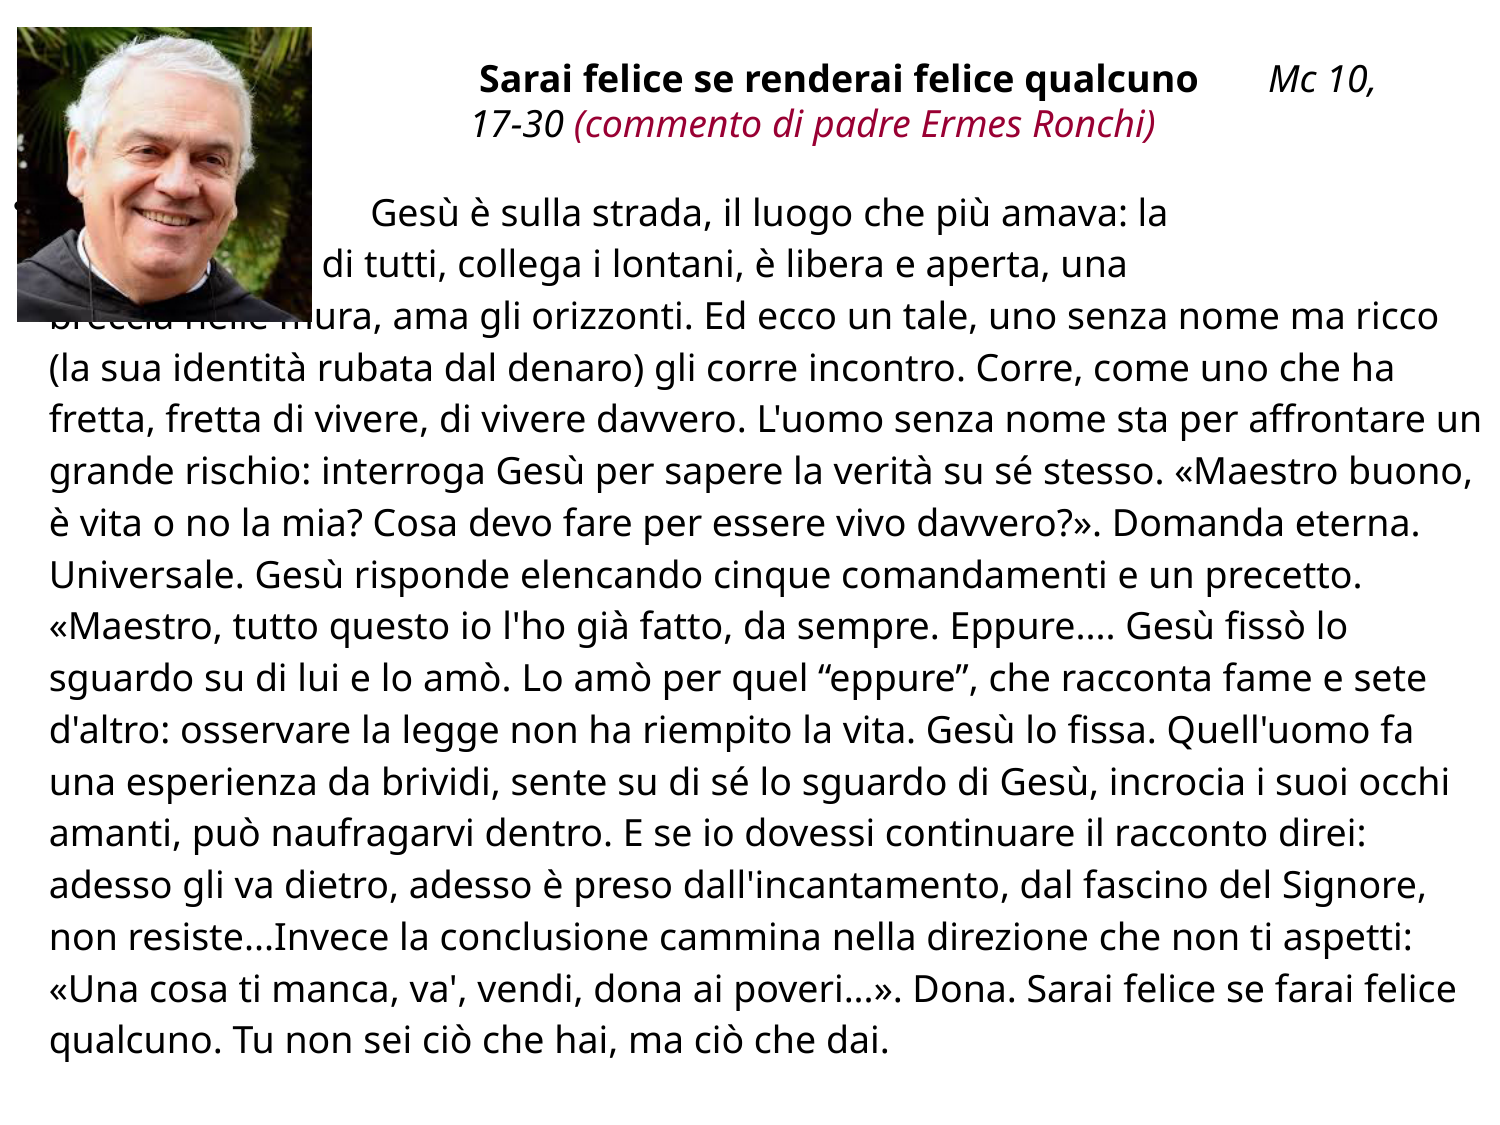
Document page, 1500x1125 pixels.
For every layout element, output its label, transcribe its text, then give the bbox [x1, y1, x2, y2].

text_box Gesù è sulla strada, il luogo che più amava: la strada, che è di tutti, collega i lontani, è libera e aperta, una breccia nelle mura, ama gli orizzonti. Ed ecco un tale, uno senza nome ma ricco (la sua identità rubata dal denaro) gli corre incontro. Corre, come uno che ha fretta, fretta di vivere, di vivere davvero. L'uomo senza nome sta per affrontare un grande rischio: interroga Gesù per sapere la verità su sé stesso. «Maestro buono, è vita o no la mia? Cosa devo fare per essere vivo davvero?». Domanda eterna. Universale. Gesù risponde elencando cinque comandamenti e un precetto. «Maestro, tutto questo io l'ho già fatto, da sempre. Eppure.... Gesù fissò lo sguardo su di lui e lo amò. Lo amò per quel “eppure”, che racconta fame e sete d'altro: osservare la legge non ha riempito la vita. Gesù lo fissa. Quell'uomo fa una esperienza da brividi, sente su di sé lo sguardo di Gesù, incrocia i suoi occhi amanti, può naufragarvi dentro. E se io dovessi continuare il racconto direi: adesso gli va dietro, adesso è preso dall'incantamento, dal fascino del Signore, non resiste...Invece la conclusione cammina nella direzione che non ti aspetti: «Una cosa ti manca, va', vendi, dona ai poveri...». Dona. Sarai felice se farai felice qualcuno. Tu non sei ciò che hai, ma ciò che dai. [0, 174, 1499, 710]
text_box Gesù è sulla strada, il luogo che più amava: la strada, che è di tutti, collega i lontani, è libera e aperta, una breccia nelle mura, ama gli orizzonti. Ed ecco un tale, uno senza nome ma ricco (la sua identità rubata dal denaro) gli corre incontro. Corre, come uno che ha fretta, fretta di vivere, di vivere davvero. L'uomo senza nome sta per affrontare un grande rischio: interroga Gesù per sapere la verità su sé stesso. «Maestro buono, è vita o no la mia? Cosa devo fare per essere vivo davvero?». Domanda eterna. Universale. Gesù risponde elencando cinque comandamenti e un precetto. «Maestro, tutto questo io l'ho già fatto, da sempre. Eppure.... Gesù fissò lo sguardo su di lui e lo amò. Lo amò per quel “eppure”, che racconta fame e sete d'altro: osservare la legge non ha riempito la vita. Gesù lo fissa. Quell'uomo fa una esperienza da brividi, sente su di sé lo sguardo di Gesù, incrocia i suoi occhi amanti, può naufragarvi dentro. E se io dovessi continuare il racconto direi: adesso gli va dietro, adesso è preso dall'incantamento, dal fascino del Signore, non resiste...Invece la conclusione cammina nella direzione che non ti aspetti: «Una cosa ti manca, va', vendi, dona ai poveri...». Dona. Sarai felice se farai felice qualcuno. Tu non sei ciò che hai, ma ciò che dai. [0, 711, 1499, 799]
text_box Gesù è sulla strada, il luogo che più amava: la strada, che è di tutti, collega i lontani, è libera e aperta, una breccia nelle mura, ama gli orizzonti. Ed ecco un tale, uno senza nome ma ricco (la sua identità rubata dal denaro) gli corre incontro. Corre, come uno che ha fretta, fretta di vivere, di vivere davvero. L'uomo senza nome sta per affrontare un grande rischio: interroga Gesù per sapere la verità su sé stesso. «Maestro buono, è vita o no la mia? Cosa devo fare per essere vivo davvero?». Domanda eterna. Universale. Gesù risponde elencando cinque comandamenti e un precetto. «Maestro, tutto questo io l'ho già fatto, da sempre. Eppure.... Gesù fissò lo sguardo su di lui e lo amò. Lo amò per quel “eppure”, che racconta fame e sete d'altro: osservare la legge non ha riempito la vita. Gesù lo fissa. Quell'uomo fa una esperienza da brividi, sente su di sé lo sguardo di Gesù, incrocia i suoi occhi amanti, può naufragarvi dentro. E se io dovessi continuare il racconto direi: adesso gli va dietro, adesso è preso dall'incantamento, dal fascino del Signore, non resiste...Invece la conclusione cammina nella direzione che non ti aspetti: «Una cosa ti manca, va', vendi, dona ai poveri...». Dona. Sarai felice se farai felice qualcuno. Tu non sei ciò che hai, ma ciò che dai. [0, 801, 1499, 1069]
picture [17, 27, 312, 322]
text_box Sarai felice se renderai felice qualcuno Mc 10, 17-30 (commento di padre Ermes Ronchi) [454, 0, 1429, 203]
